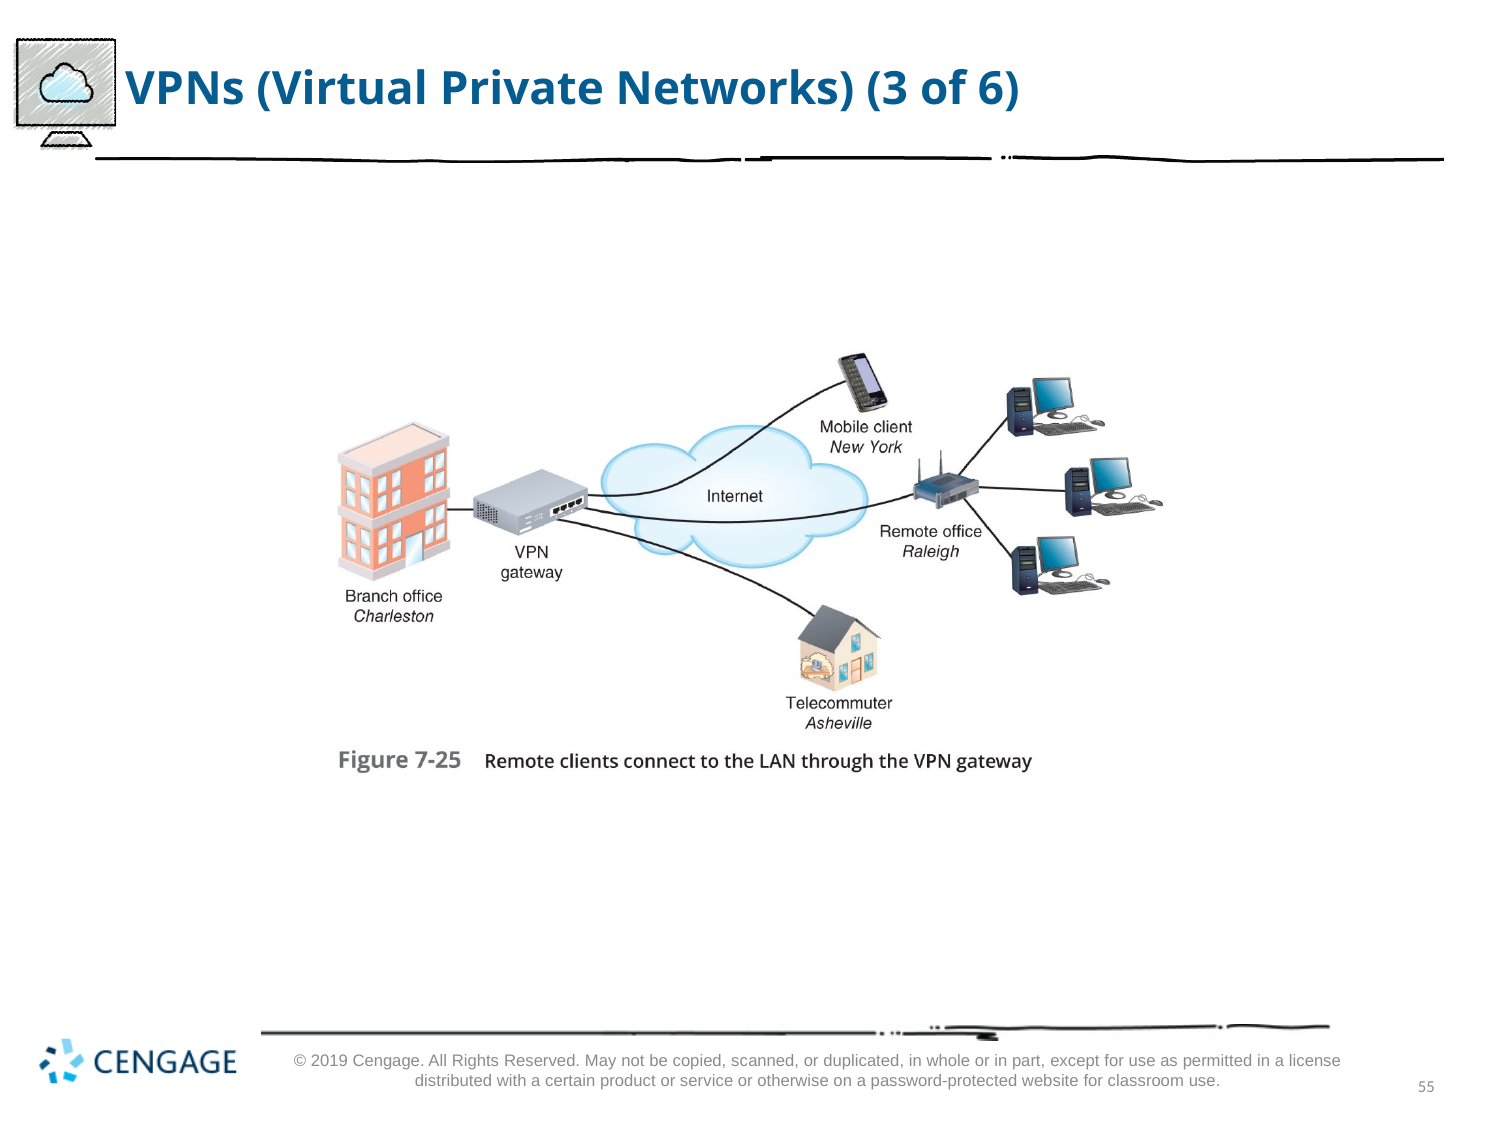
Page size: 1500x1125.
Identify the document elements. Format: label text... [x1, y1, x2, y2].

picture [95, 155, 1444, 163]
footer © 2019 Cengage. All Rights Reserved. May not be copied, scanned, or duplicated, in whole or in part, except for use as permitted in a license distributed with a certain product or service or otherwise on a password-protected website for classroom use. [262, 1050, 1375, 1091]
picture [19, 1025, 249, 1096]
picture [13, 36, 117, 151]
title V P Ns (Virtual Private Networks) (3 of 6) [125, 66, 1442, 116]
picture [261, 1024, 1331, 1041]
picture [334, 349, 1165, 775]
